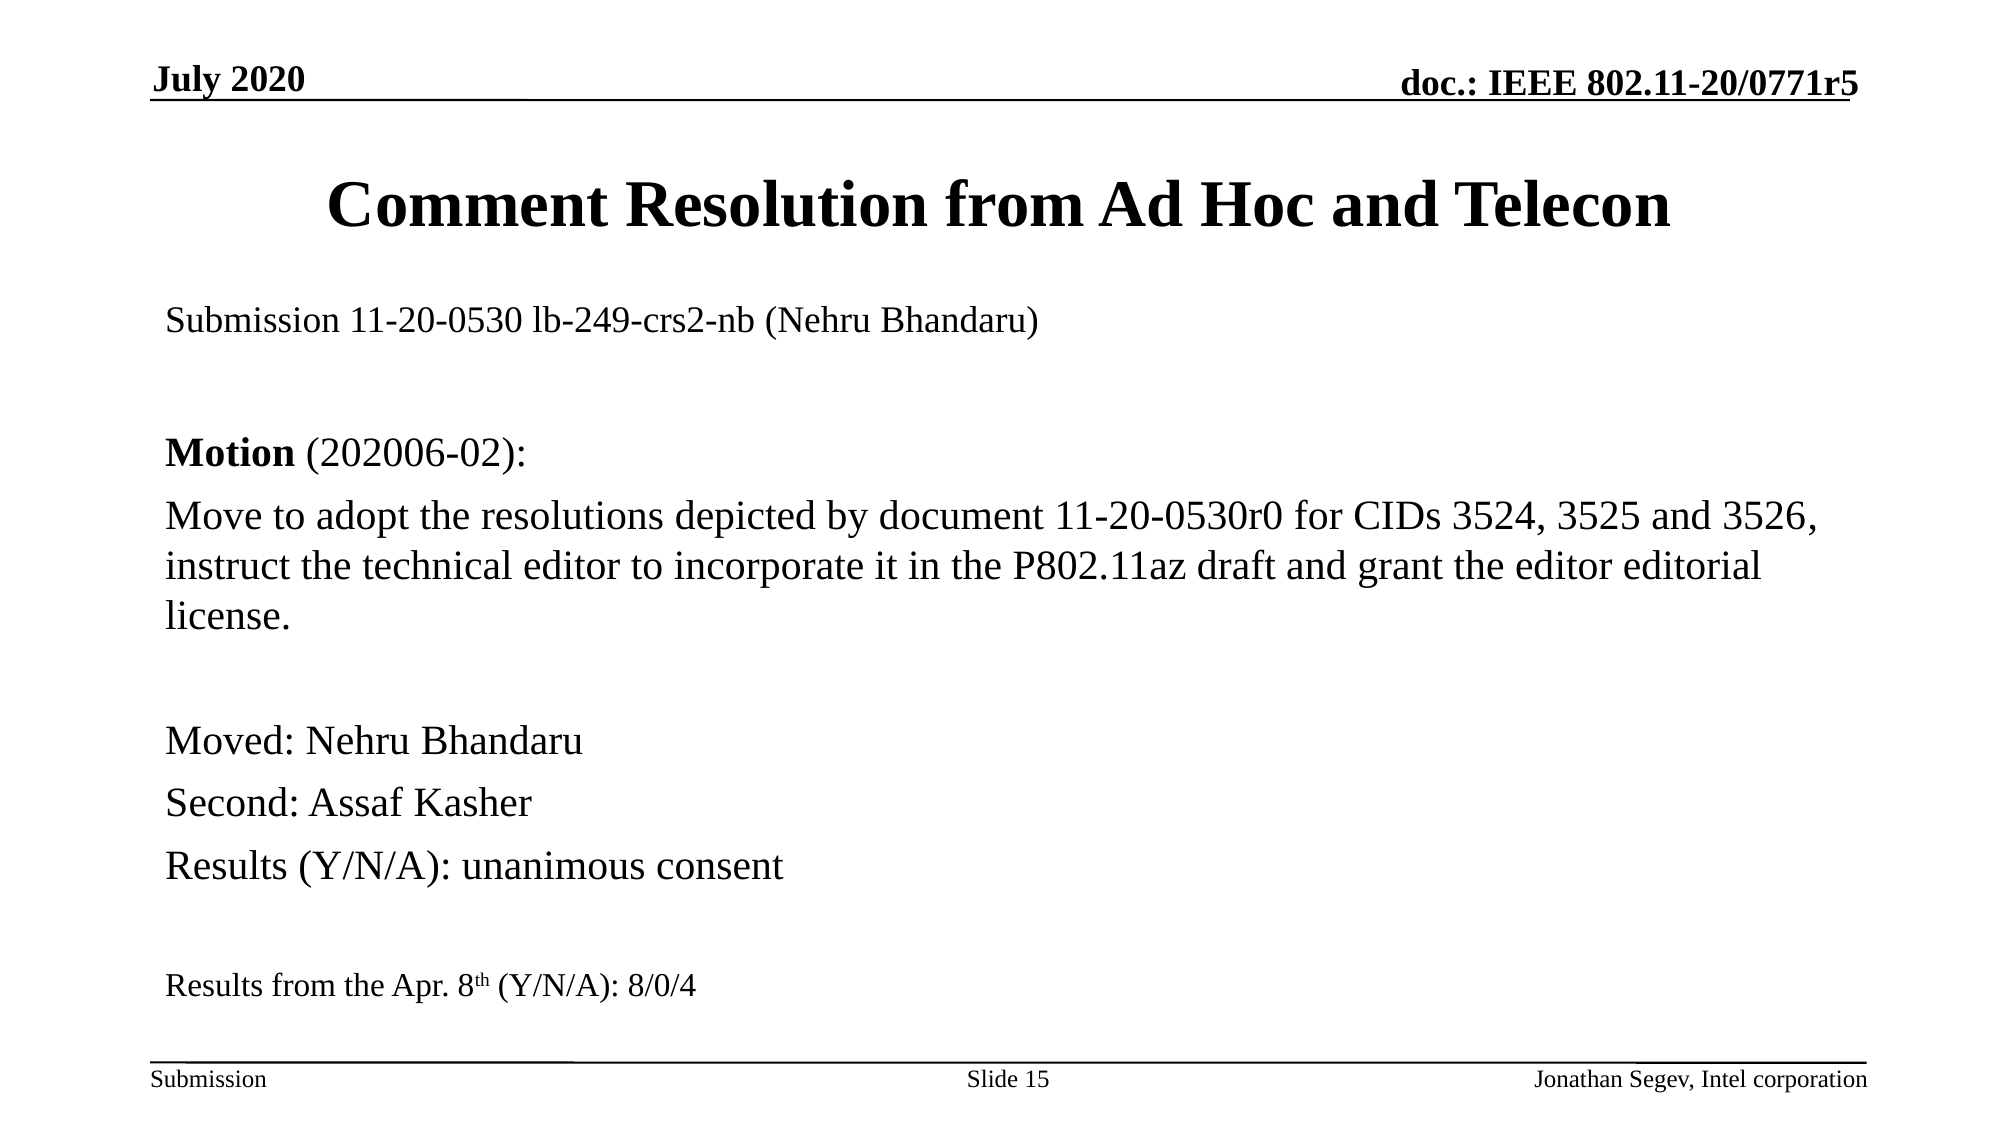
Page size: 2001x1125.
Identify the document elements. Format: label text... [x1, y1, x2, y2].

slide_number Slide 15 [950, 1061, 1067, 1123]
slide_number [152, 54, 563, 100]
list Submission 11-20-0530 lb-249-crs2-nb (Nehru Bhandaru) Motion (202006-02): Move to adopt the resolutions depicted by document 11-20-0530r0 for CIDs 3524, 3525 and 3526, instruct the technical editor to incorporate it in the P802.11az draft and grant the editor editorial license. Moved: Nehru Bhandaru Second: Assaf Kasher Results (Y/N/A): unanimous consent Results from the Apr. 8th (Y/N/A): 8/0/4 [149, 286, 1850, 1000]
footer Jonathan Segev, Intel corporation [1171, 1061, 1869, 1093]
title Comment Resolution from Ad Hoc and Telecon [149, 112, 1850, 286]
